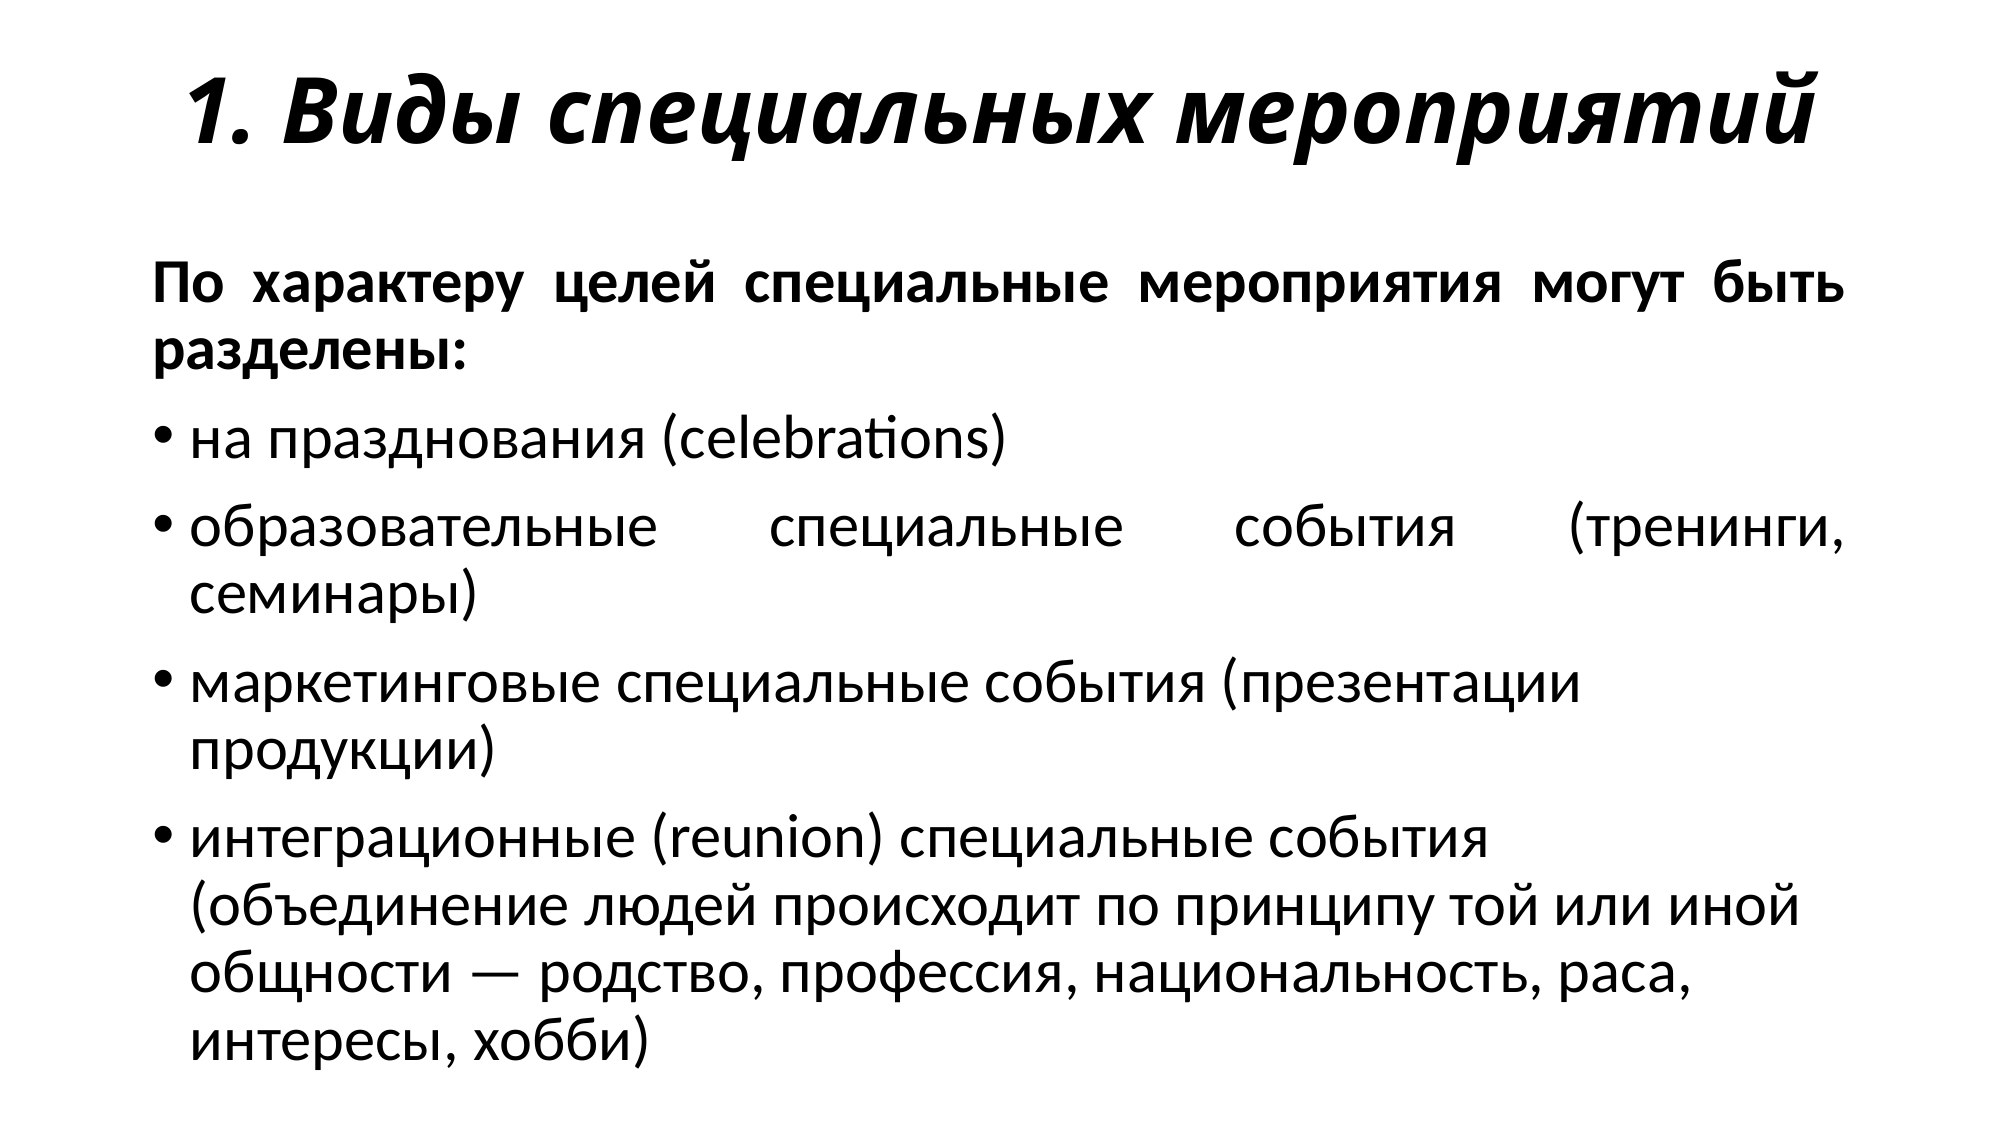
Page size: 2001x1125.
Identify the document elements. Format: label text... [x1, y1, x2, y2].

title 1. Виды специальных мероприятий [137, 59, 1863, 241]
list По характеру целей специальные мероприятия могут быть разделены: на празднования (celebrations) образовательные специальные события (тренинги, семинары) маркетинговые специальные события (презентации продукции) интеграционные (reunion) специальные события (объединение людей происходит по принципу той или иной общности — родство, профессия, национальность, раса, интересы, хобби) [137, 241, 1863, 1066]
